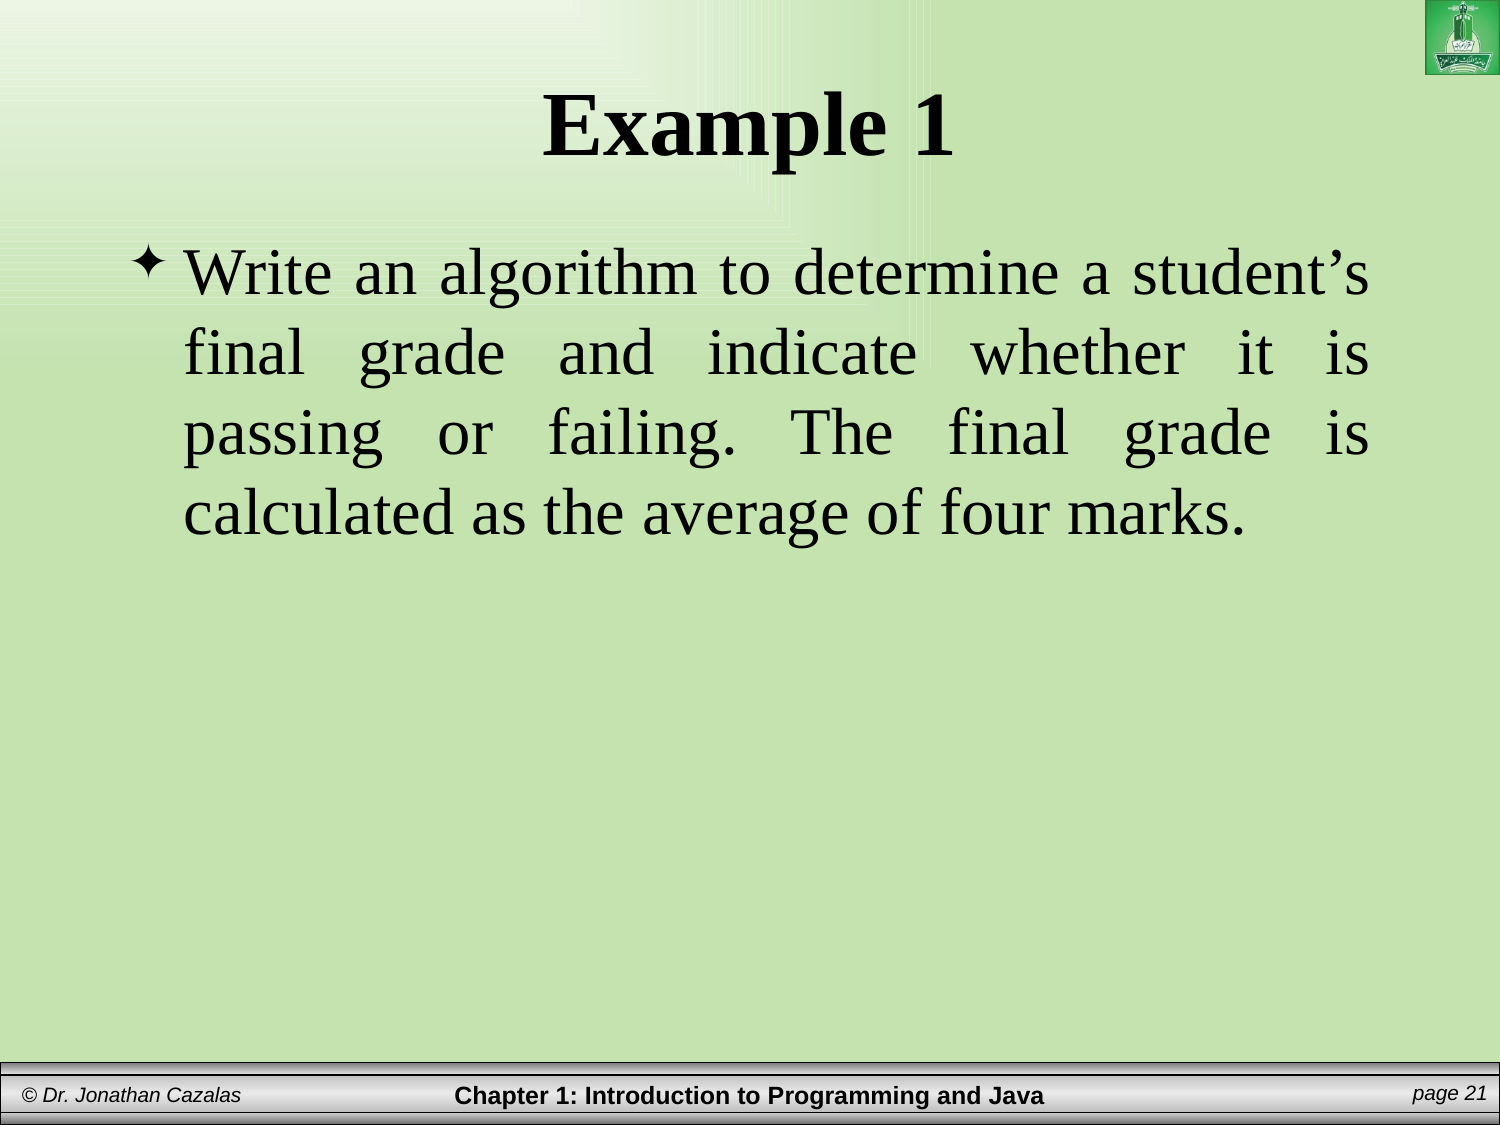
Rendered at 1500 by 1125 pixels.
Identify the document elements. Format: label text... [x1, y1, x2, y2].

list Write an algorithm to determine a student’s final grade and indicate whether it is passing or failing. The final grade is calculated as the average of four marks. [112, 220, 1388, 947]
title Example 1 [112, 26, 1388, 211]
picture [1425, 0, 1500, 75]
